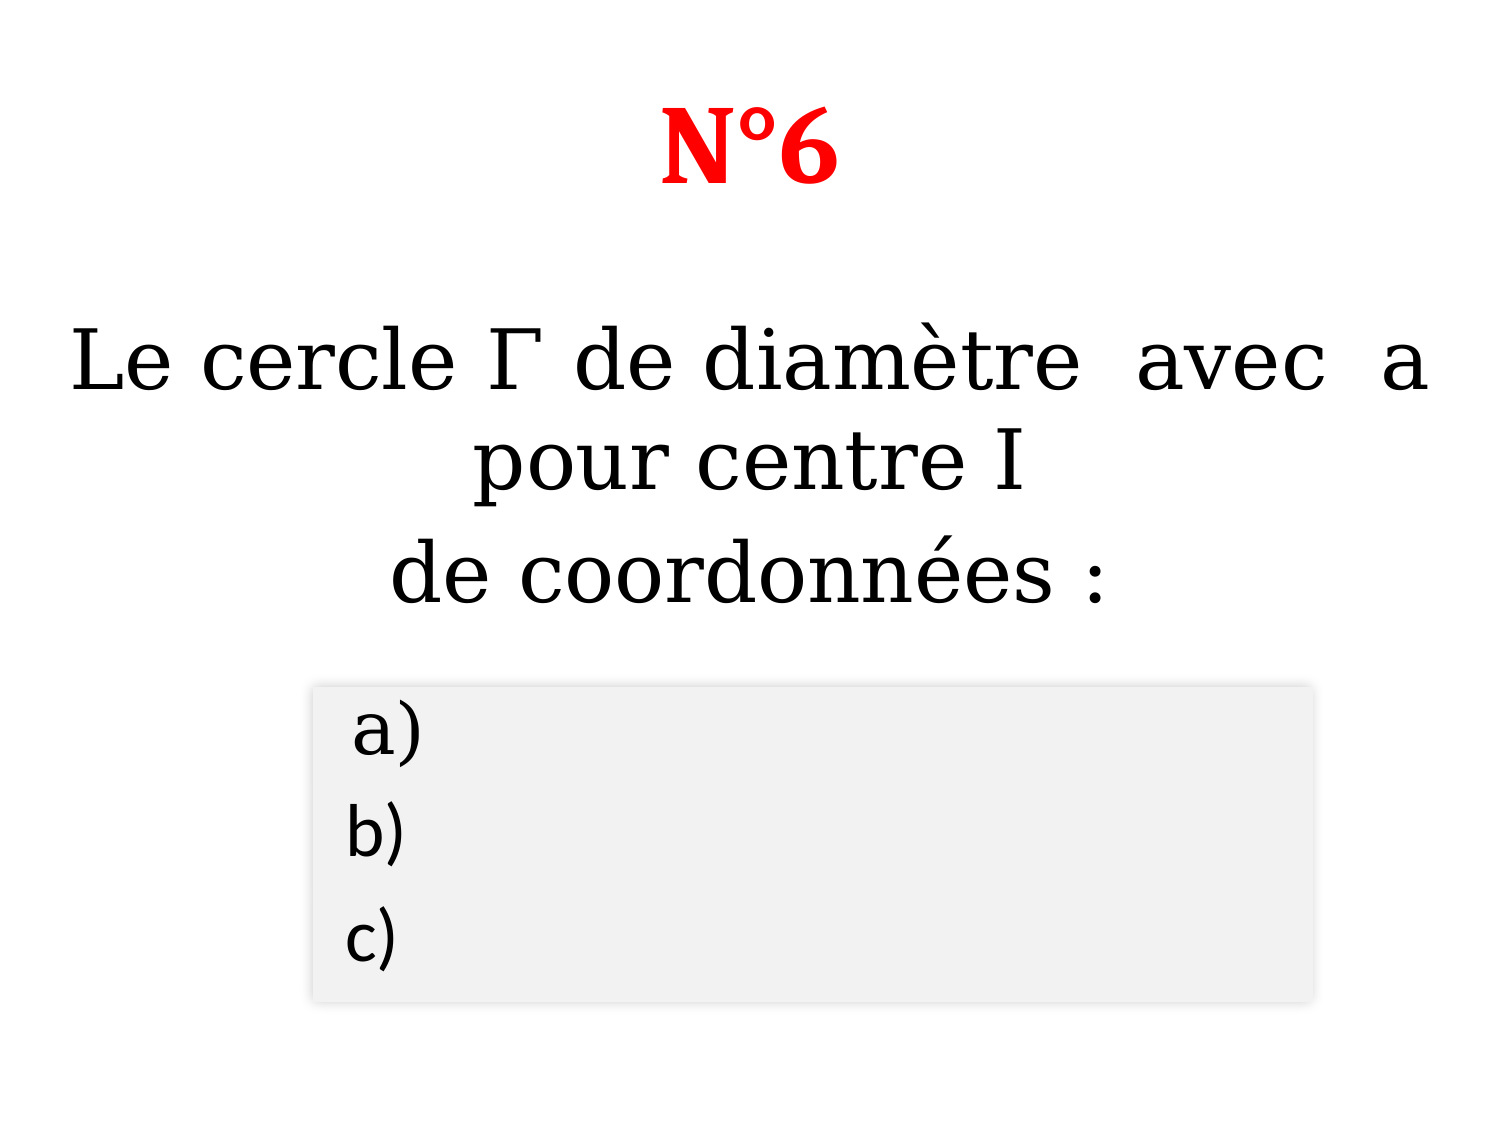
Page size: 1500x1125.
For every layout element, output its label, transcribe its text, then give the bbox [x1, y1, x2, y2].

text_box N°6 [0, 63, 1500, 214]
